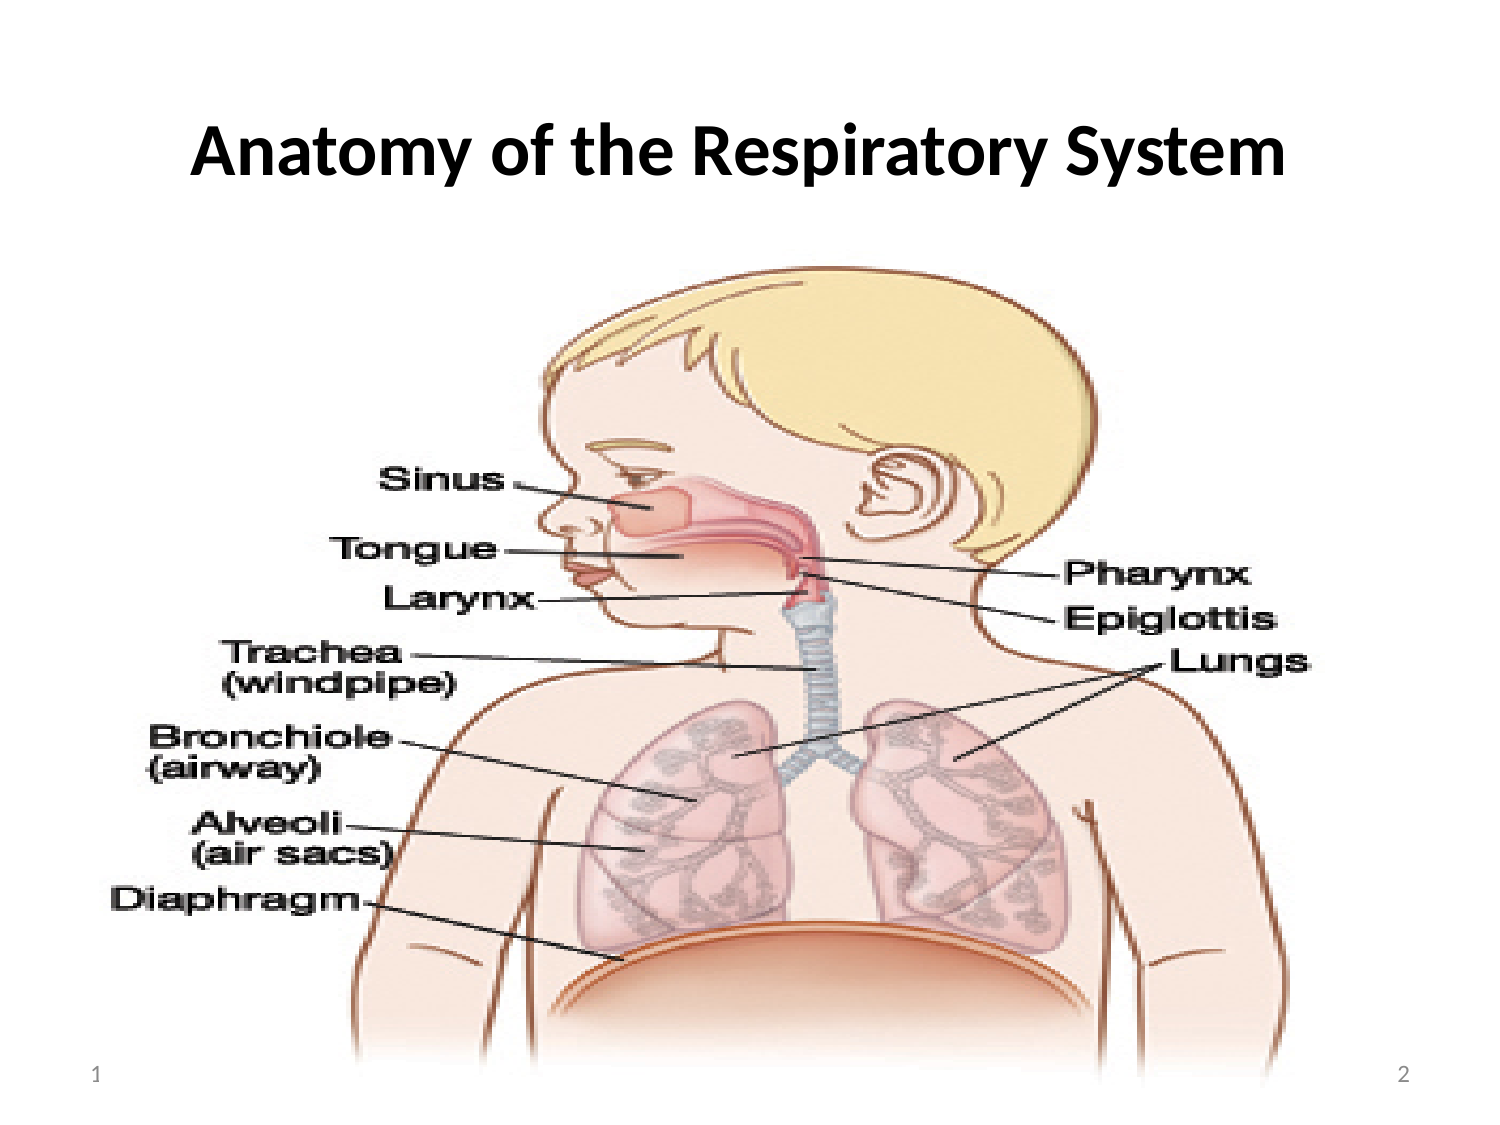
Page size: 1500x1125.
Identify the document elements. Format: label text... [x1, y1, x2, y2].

picture [99, 249, 1326, 1088]
title Anatomy of the Respiratory System [75, 45, 1425, 233]
slide_number 2 [1074, 1042, 1425, 1103]
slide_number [75, 1042, 425, 1103]
